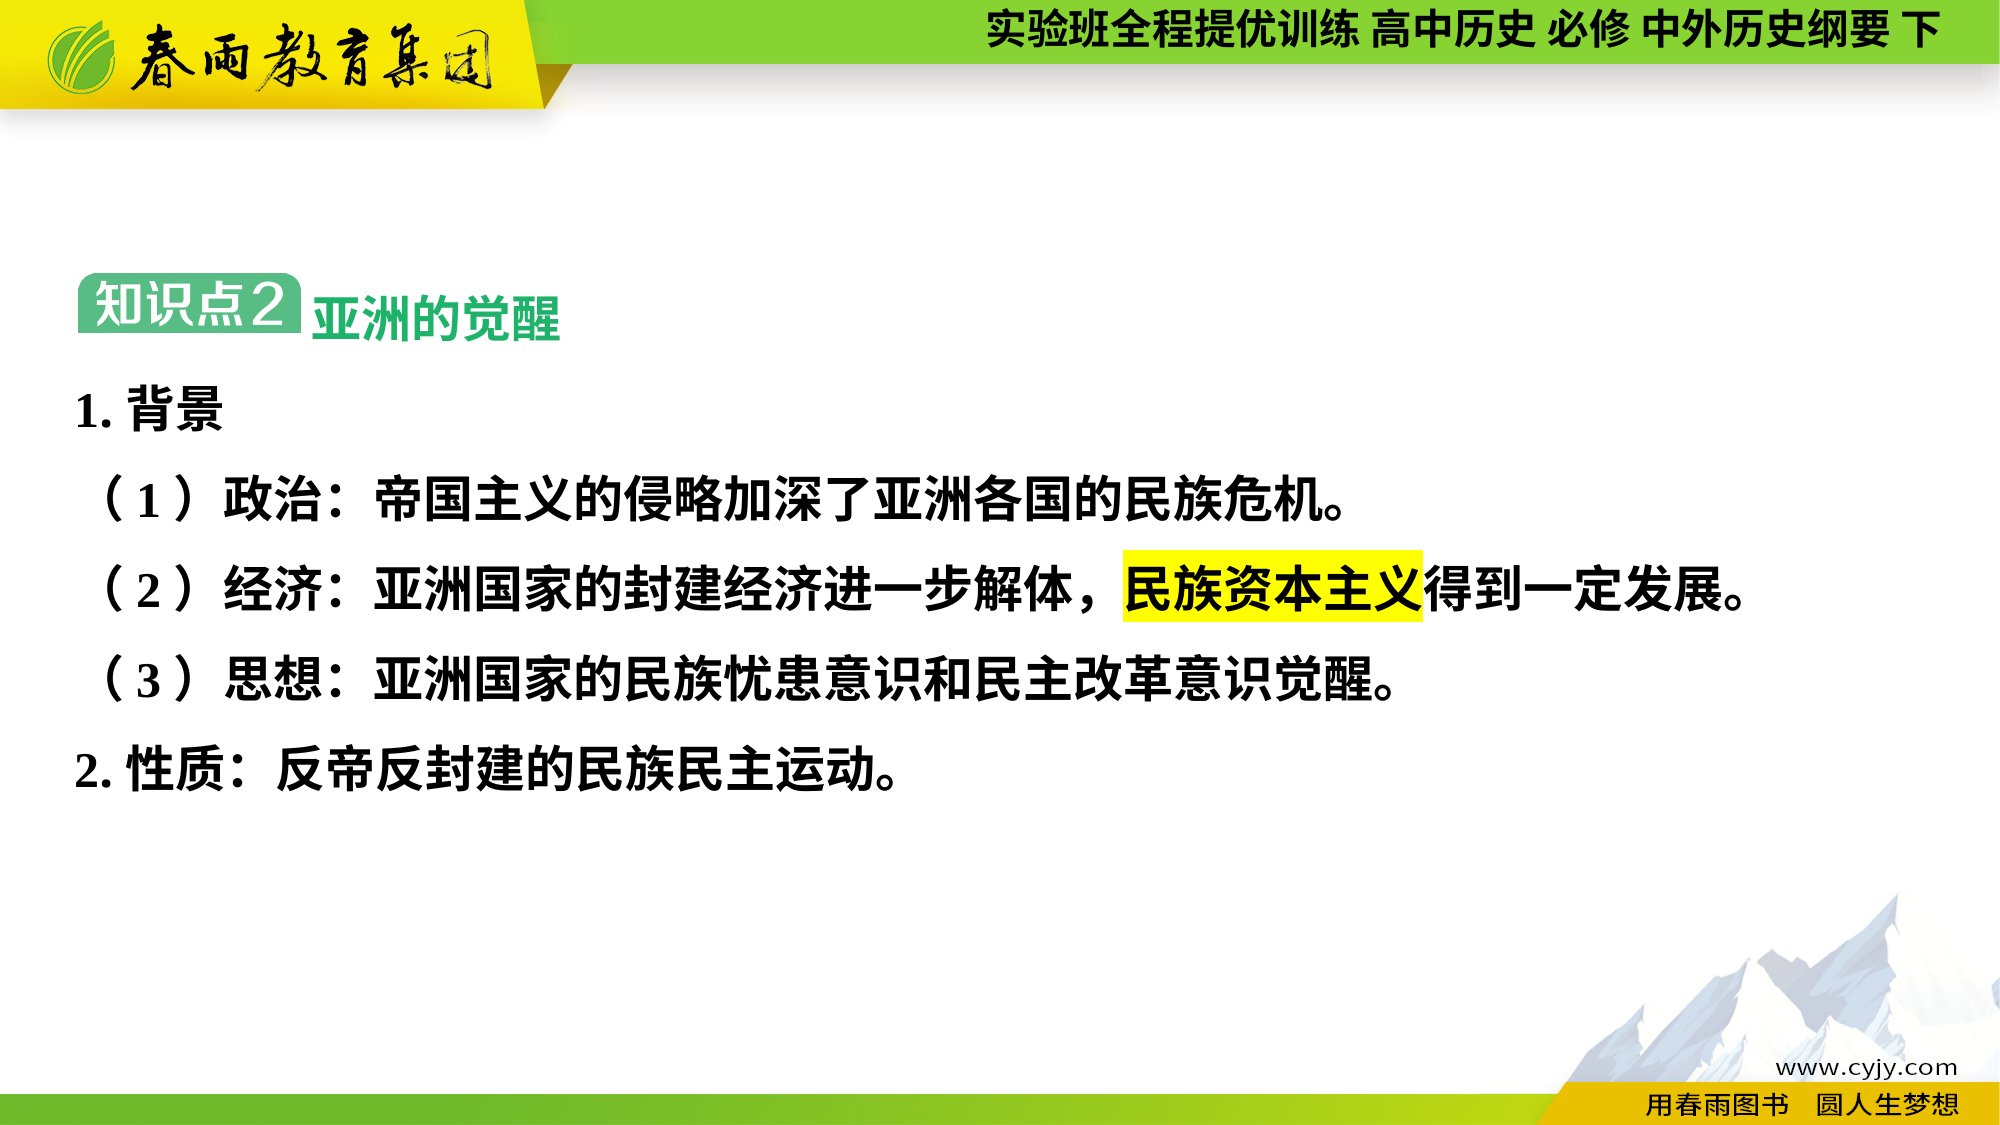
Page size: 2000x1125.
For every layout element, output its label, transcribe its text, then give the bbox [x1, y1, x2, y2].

list 亚洲的觉醒 1.背景 （1）政治：帝国主义的侵略加深了亚洲各国的民族危机。 （2）经济：亚洲国家的封建经济进一步解体，民族资本主义得到一定发展。 （3）思想：亚洲国家的民族忧患意识和民主改革意识觉醒。 2.性质：反帝反封建的民族民主运动。 [59, 250, 1944, 811]
picture [0, 0, 2000, 1125]
